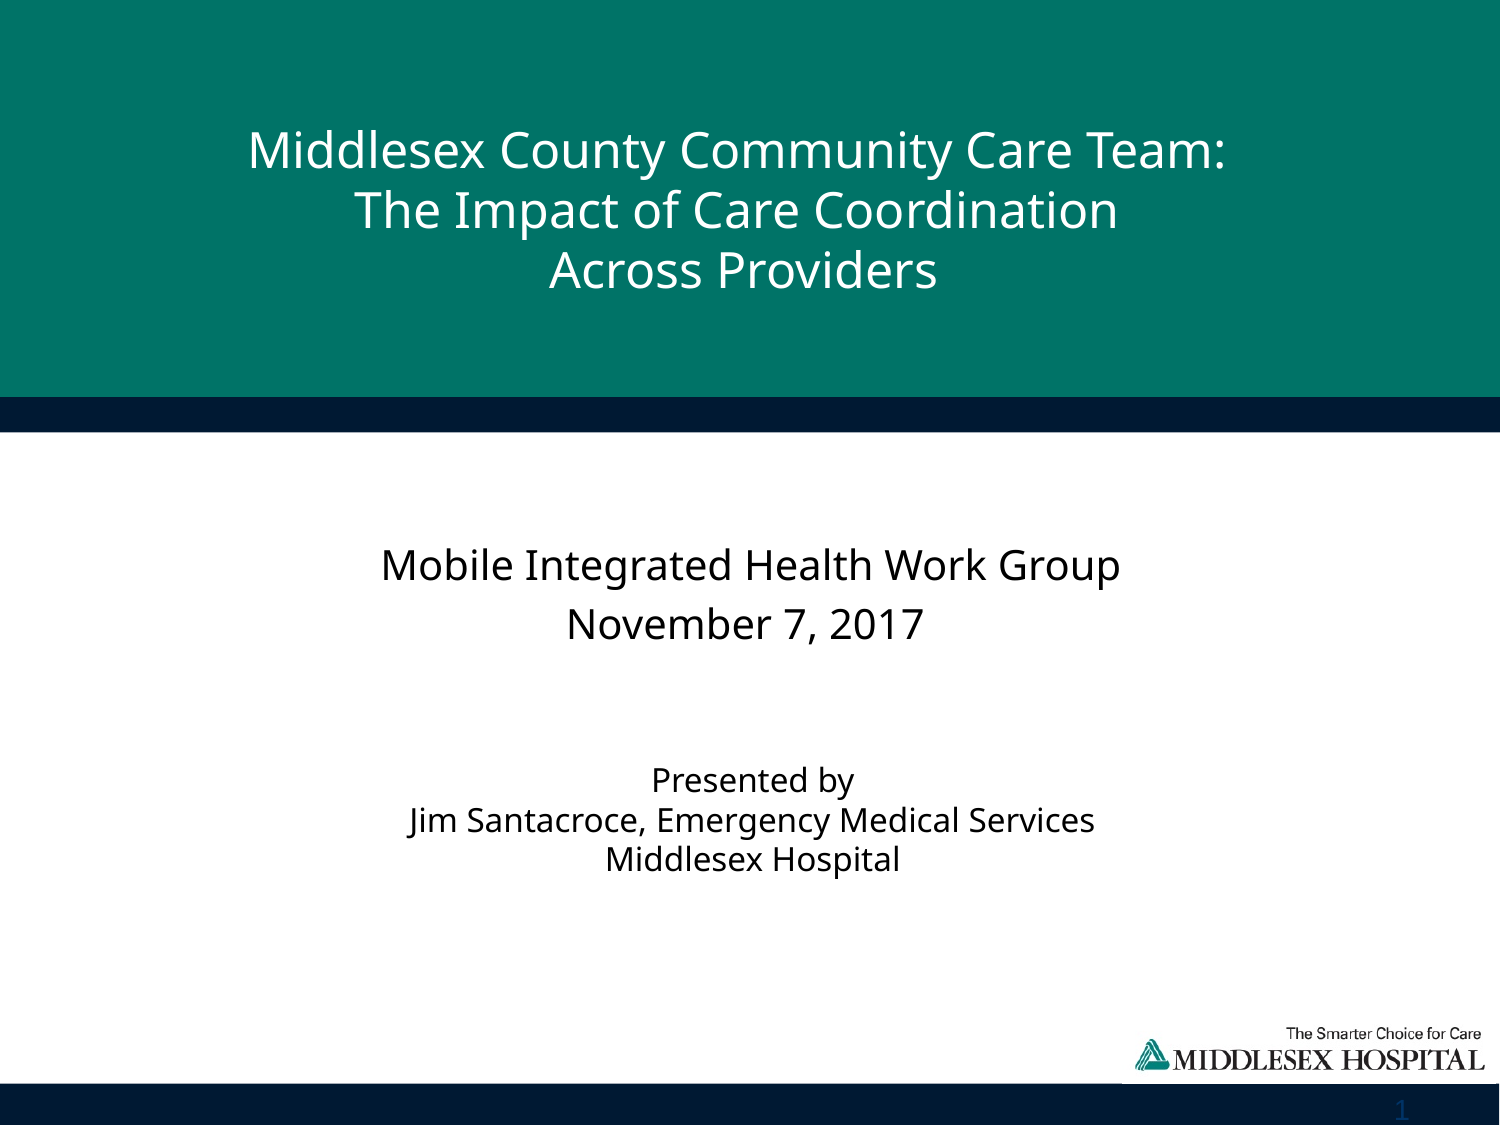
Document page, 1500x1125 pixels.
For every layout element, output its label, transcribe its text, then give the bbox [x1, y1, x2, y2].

text_box Presented by Jim Santacroce, Emergency Medical Services Middlesex Hospital [135, 751, 1371, 911]
title Middlesex County Community Care Team: The Impact of Care Coordination Across Providers [165, 72, 1323, 344]
picture [1122, 1017, 1496, 1084]
subtitle Mobile Integrated Health Work Group November 7, 2017 [188, 503, 1302, 711]
slide_number 1 [1074, 1083, 1425, 1125]
